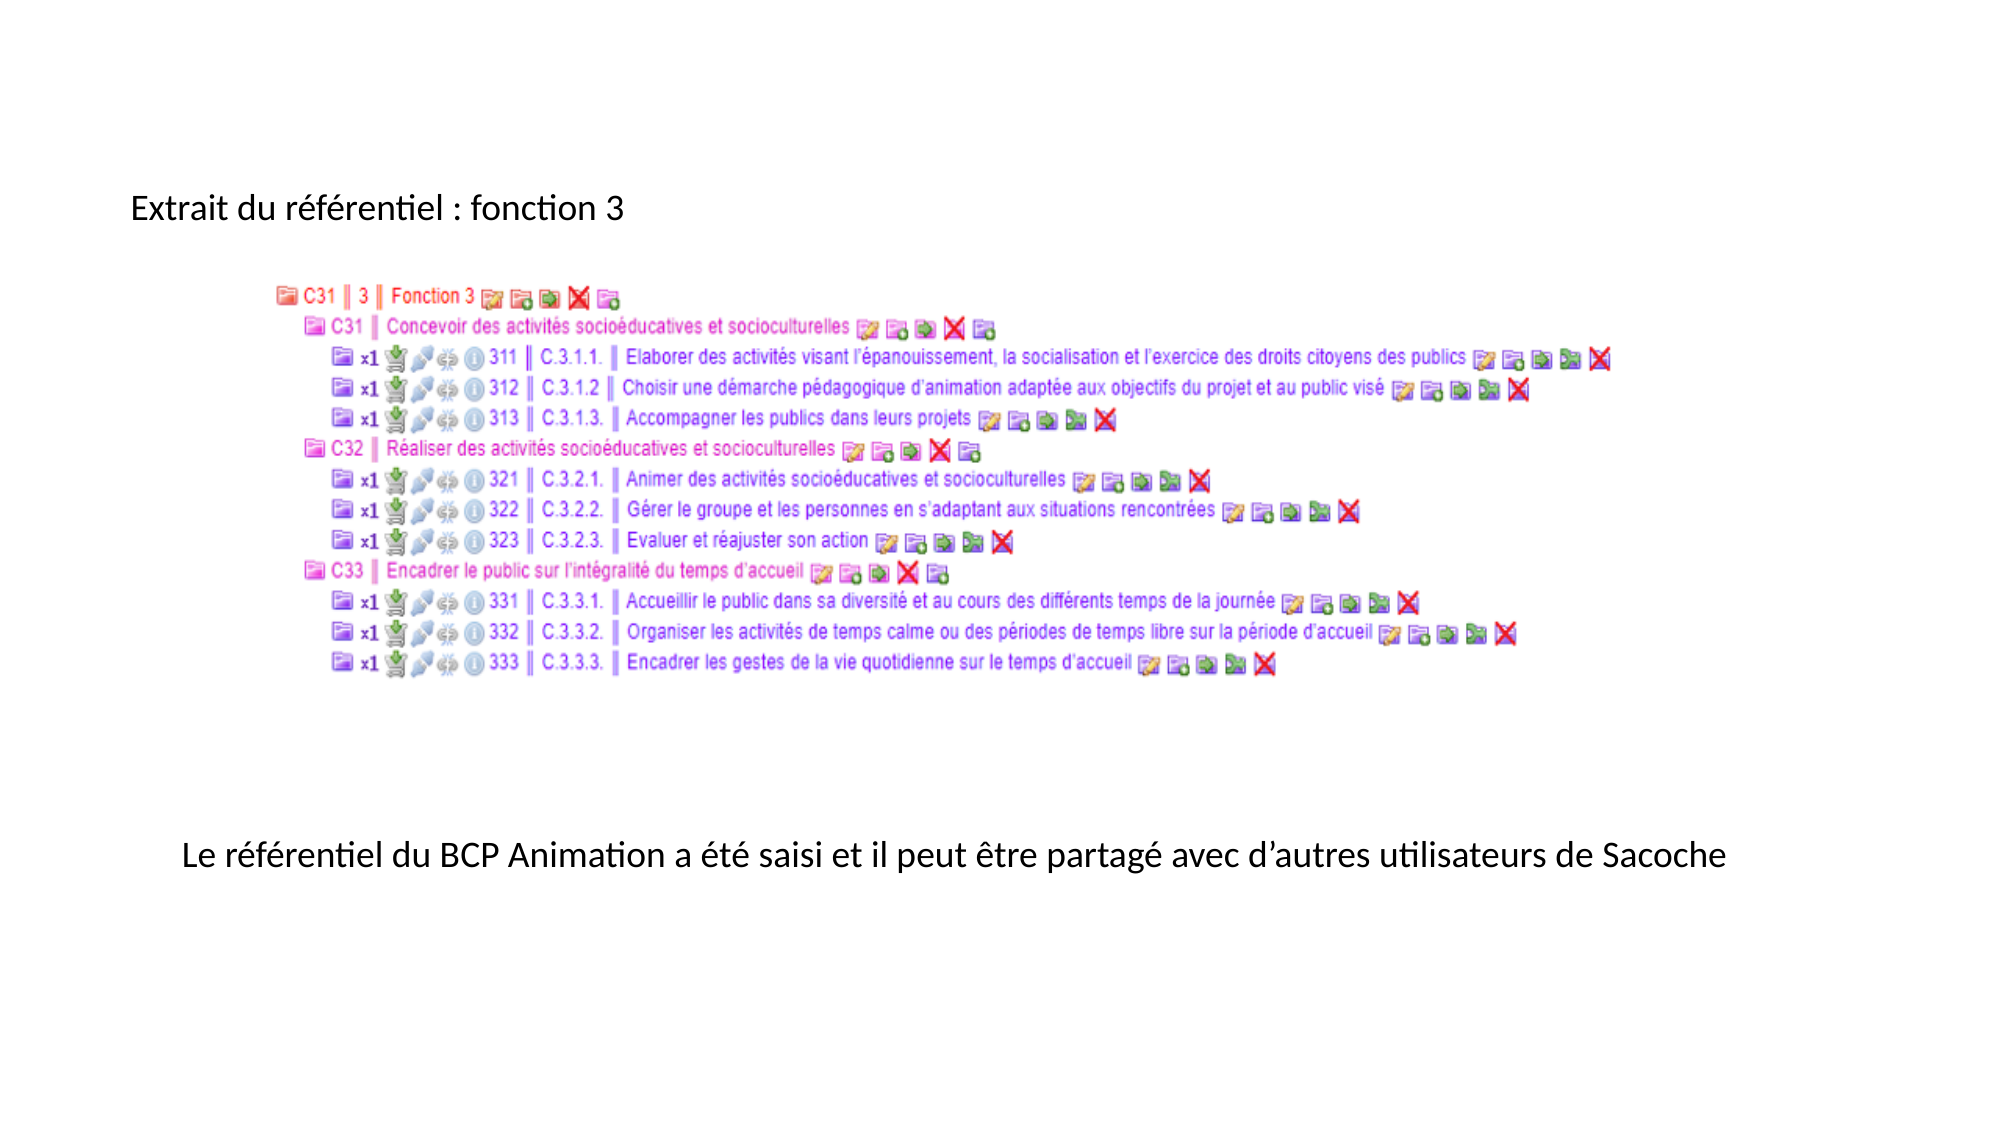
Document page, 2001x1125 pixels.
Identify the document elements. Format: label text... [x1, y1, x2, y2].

text_box Le référentiel du BCP Animation a été saisi et il peut être partagé avec d’autres utilisateurs de Sacoche [167, 822, 1844, 883]
picture [244, 283, 1688, 693]
text_box Extrait du référentiel : fonction 3 [115, 175, 666, 236]
